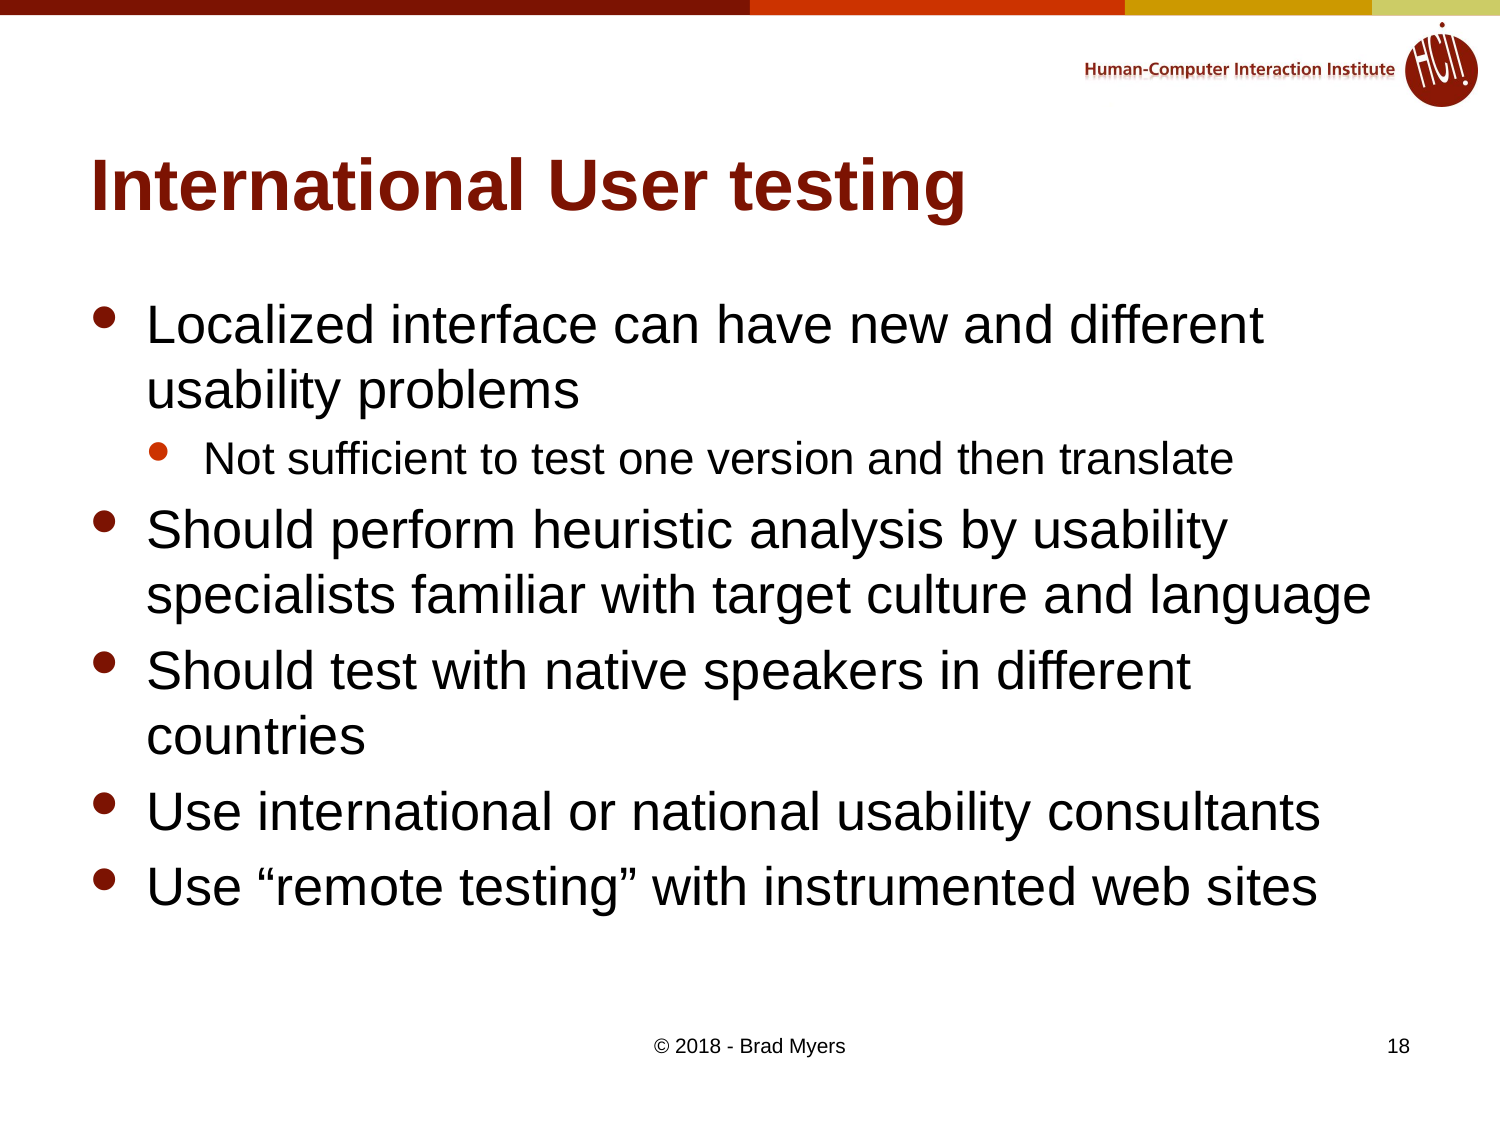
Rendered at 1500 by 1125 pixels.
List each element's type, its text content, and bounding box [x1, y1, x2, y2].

title International User testing [74, 19, 1313, 233]
footer © 2018 - Brad Myers [512, 1024, 988, 1101]
slide_number 18 [1074, 1024, 1426, 1101]
list Localized interface can have new and different usability problems Not sufficient to test one version and then translate Should perform heuristic analysis by usability specialists familiar with target culture and language Should test with native speakers in different countries Use international or national usability consultants Use “remote testing” with instrumented web sites [74, 281, 1426, 1006]
picture [1313, 22, 1478, 107]
